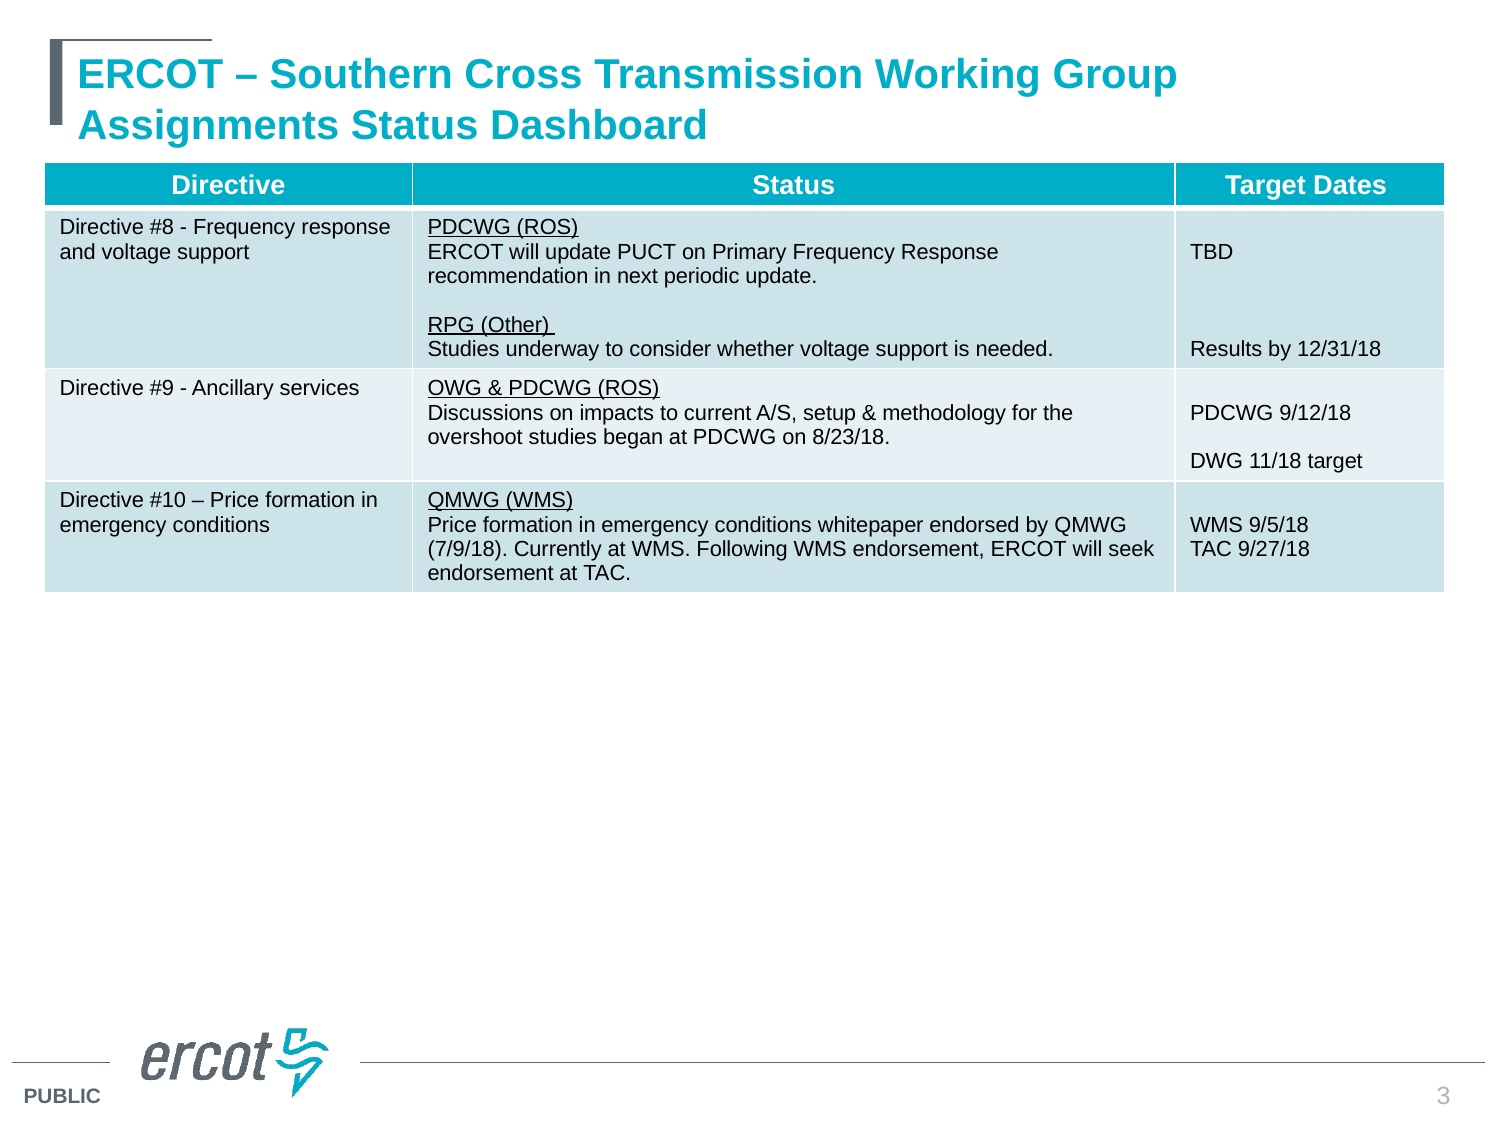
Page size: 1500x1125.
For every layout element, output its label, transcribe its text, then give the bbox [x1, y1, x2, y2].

table_cell PDCWG 9/12/18 DWG 11/18 target [1176, 369, 1444, 480]
table_header Directive [45, 163, 412, 205]
table_cell Directive #8 - Frequency response and voltage support [45, 211, 412, 368]
table_header Target Dates [1176, 163, 1444, 205]
table_cell QMWG (WMS) Price formation in emergency conditions whitepaper endorsed by QMWG (7/9/18). Currently at WMS. Following WMS endorsement, ERCOT will seek endorsement at TAC. [413, 482, 1174, 592]
table_cell WMS 9/5/18 TAC 9/27/18 [1176, 482, 1444, 592]
table_header Status [413, 163, 1174, 205]
table_cell Directive #9 - Ancillary services [45, 369, 412, 480]
table_cell PDCWG (ROS) ERCOT will update PUCT on Primary Frequency Response recommendation in next periodic update. RPG (Other) Studies underway to consider whether voltage support is needed. [413, 211, 1174, 368]
title ERCOT – Southern Cross Transmission Working Group Assignments Status Dashboard [62, 39, 1450, 125]
picture [137, 1024, 332, 1100]
slide_number 3 [1400, 1076, 1488, 1113]
table_cell TBD Results by 12/31/18 [1176, 211, 1444, 368]
table_cell OWG & PDCWG (ROS) Discussions on impacts to current A/S, setup & methodology for the overshoot studies began at PDCWG on 8/23/18. [413, 369, 1174, 480]
table_cell Directive #10 – Price formation in emergency conditions [45, 482, 412, 592]
